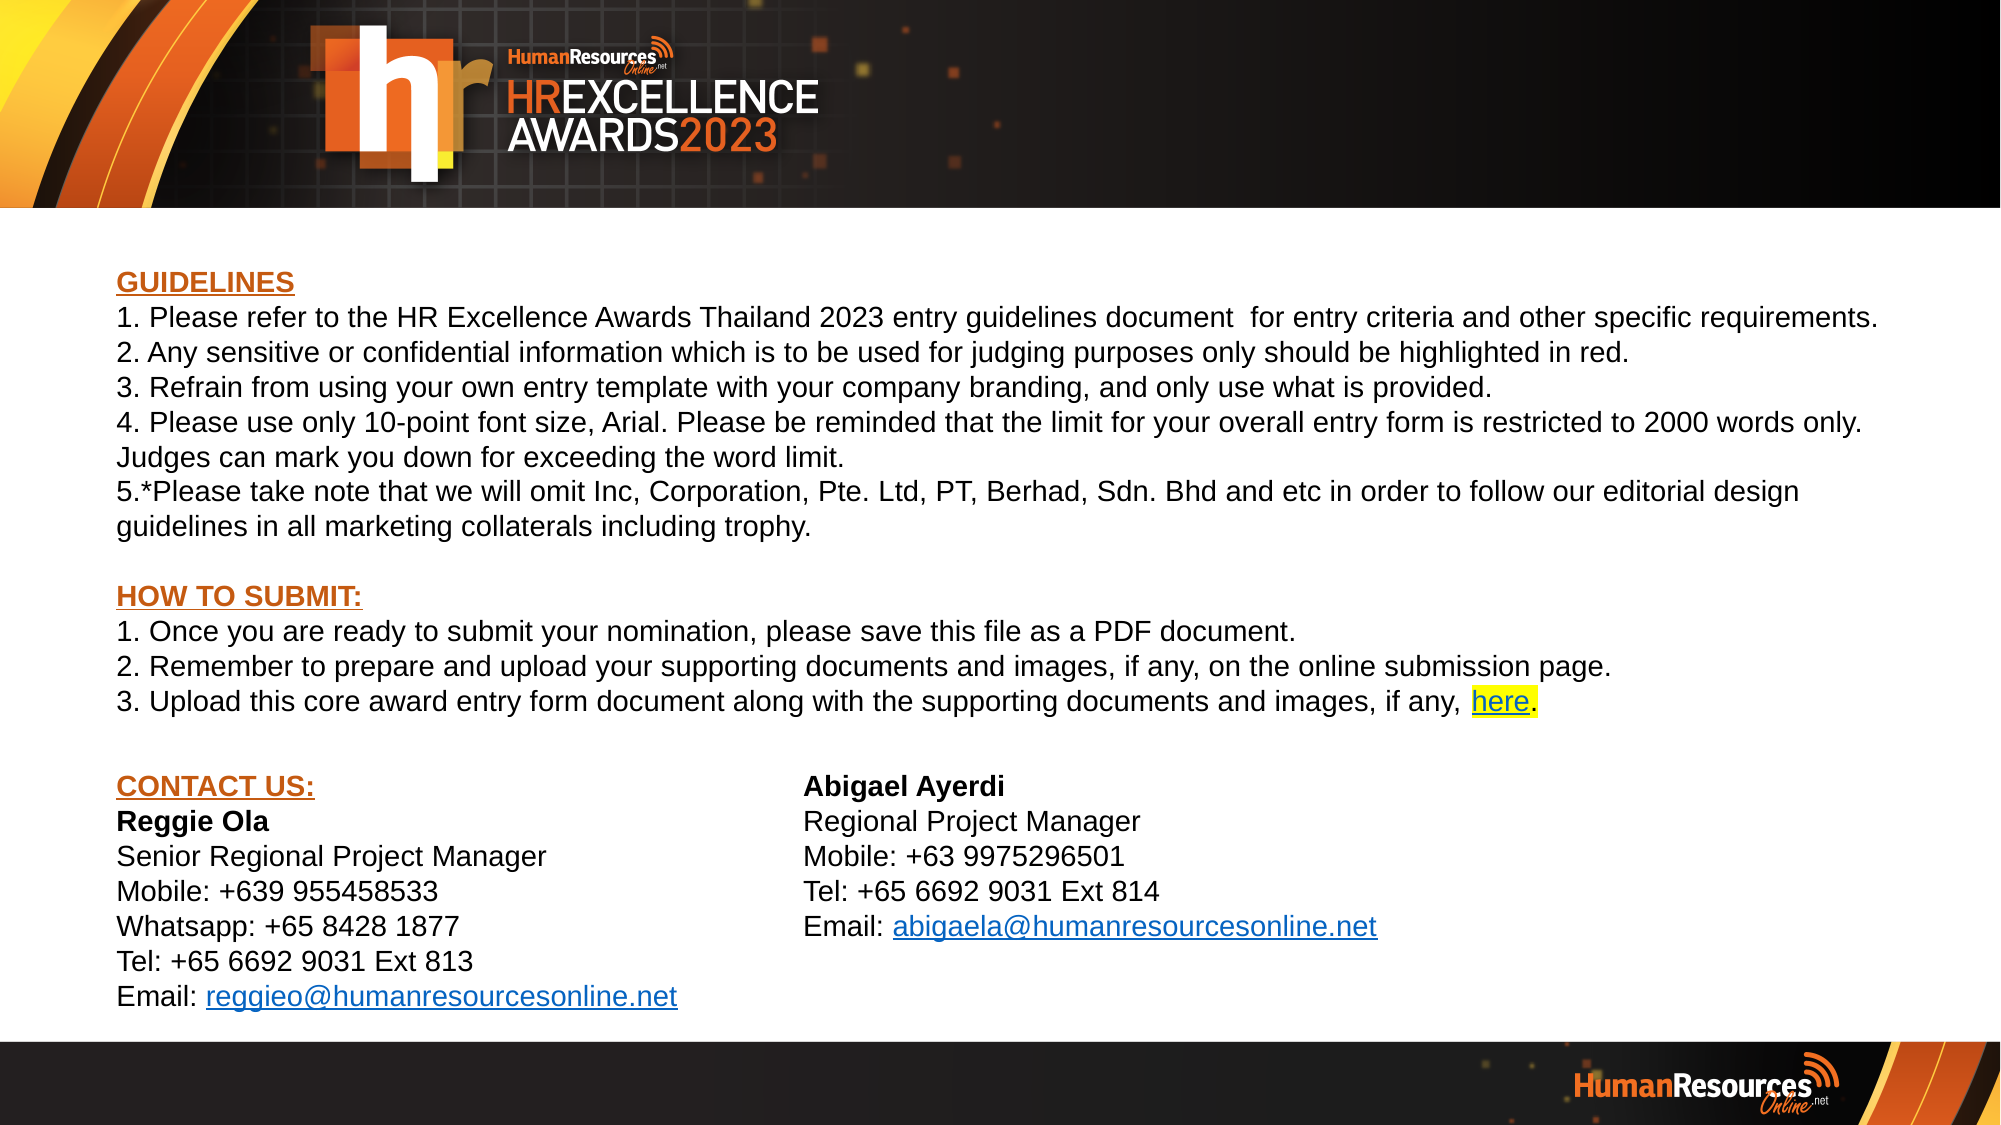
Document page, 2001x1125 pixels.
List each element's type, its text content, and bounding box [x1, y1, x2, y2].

text_box GUIDELINES 1. Please refer to the HR Excellence Awards Thailand 2023 entry guidelines document for entry criteria and other specific requirements. 2. Any sensitive or confidential information which is to be used for judging purposes only should be highlighted in red. 3. Refrain from using your own entry template with your company branding, and only use what is provided. 4. Please use only 10-point font size, Arial. Please be reminded that the limit for your overall entry form is restricted to 2000 words only. Judges can mark you down for exceeding the word limit. 5.*Please take note that we will omit Inc, Corporation, Pte. Ltd, PT, Berhad, Sdn. Bhd and etc in order to follow our editorial design guidelines in all marketing collaterals including trophy. HOW TO SUBMIT: 1. Once you are ready to submit your nomination, please save this file as a PDF document. 2. Remember to prepare and upload your supporting documents and images, if any, on the online submission page. 3. Upload this core award entry form document along with the supporting documents and images, if any, here. [101, 255, 1899, 795]
picture [0, 0, 2001, 1125]
text_box CONTACT US: Reggie Ola Senior Regional Project Manager Mobile: +639 955458533 Whatsapp: +65 8428 1877 Tel: +65 6692 9031 Ext 813 Email: reggieo@humanresourcesonline.net Abigael Ayerdi Regional Project Manager Mobile: +63 9975296501 Tel: +65 6692 9031 Ext 814 Email: abigaela@humanresourcesonline.net [101, 760, 1505, 1125]
